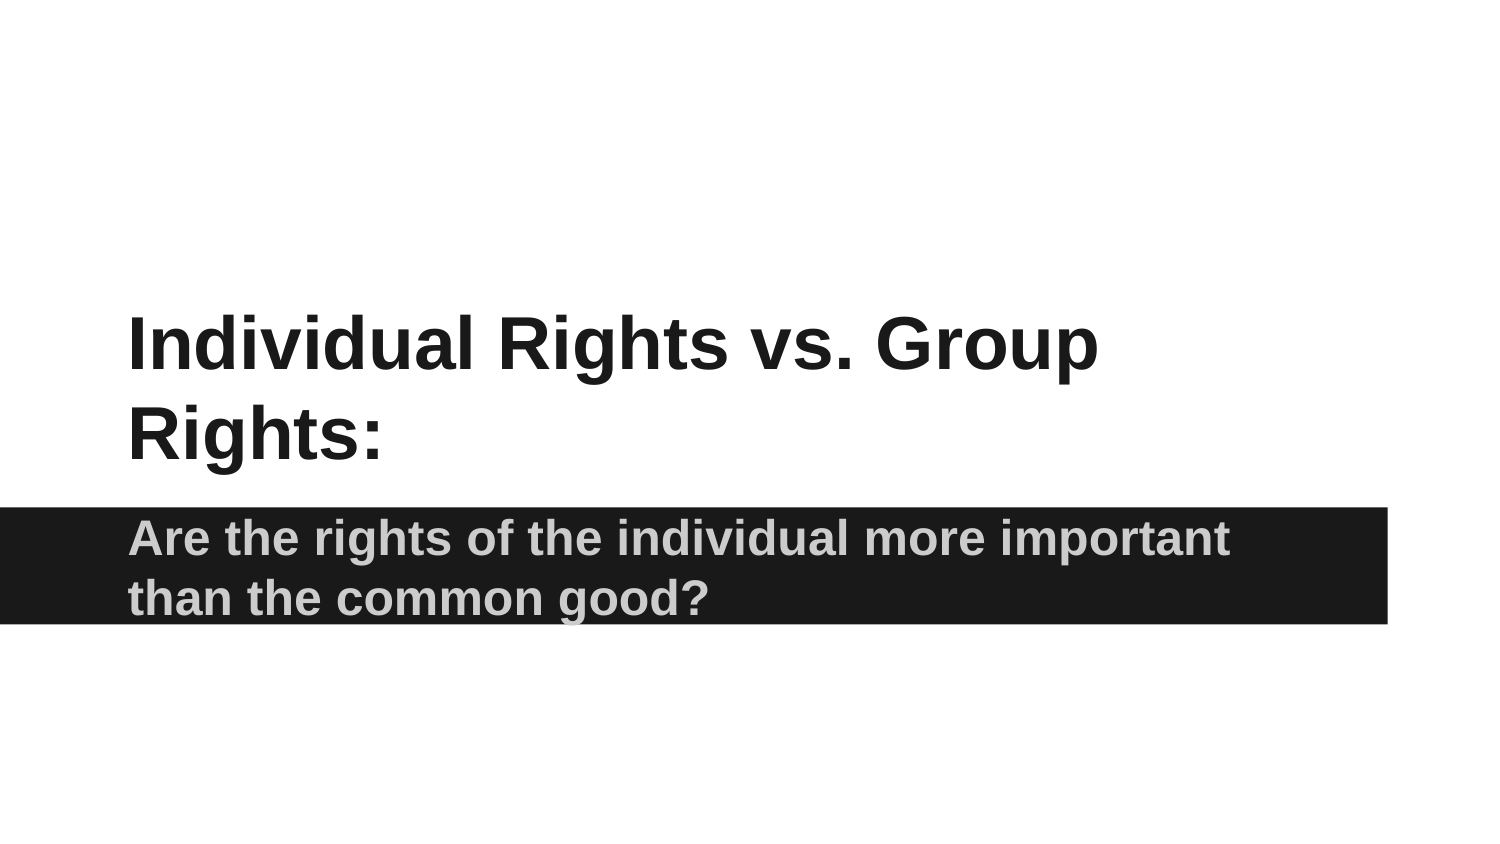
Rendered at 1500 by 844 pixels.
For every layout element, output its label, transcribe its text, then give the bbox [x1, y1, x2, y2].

title Individual Rights vs. Group Rights: [112, 213, 1388, 490]
subtitle Are the rights of the individual more important than the common good? [112, 507, 1388, 625]
